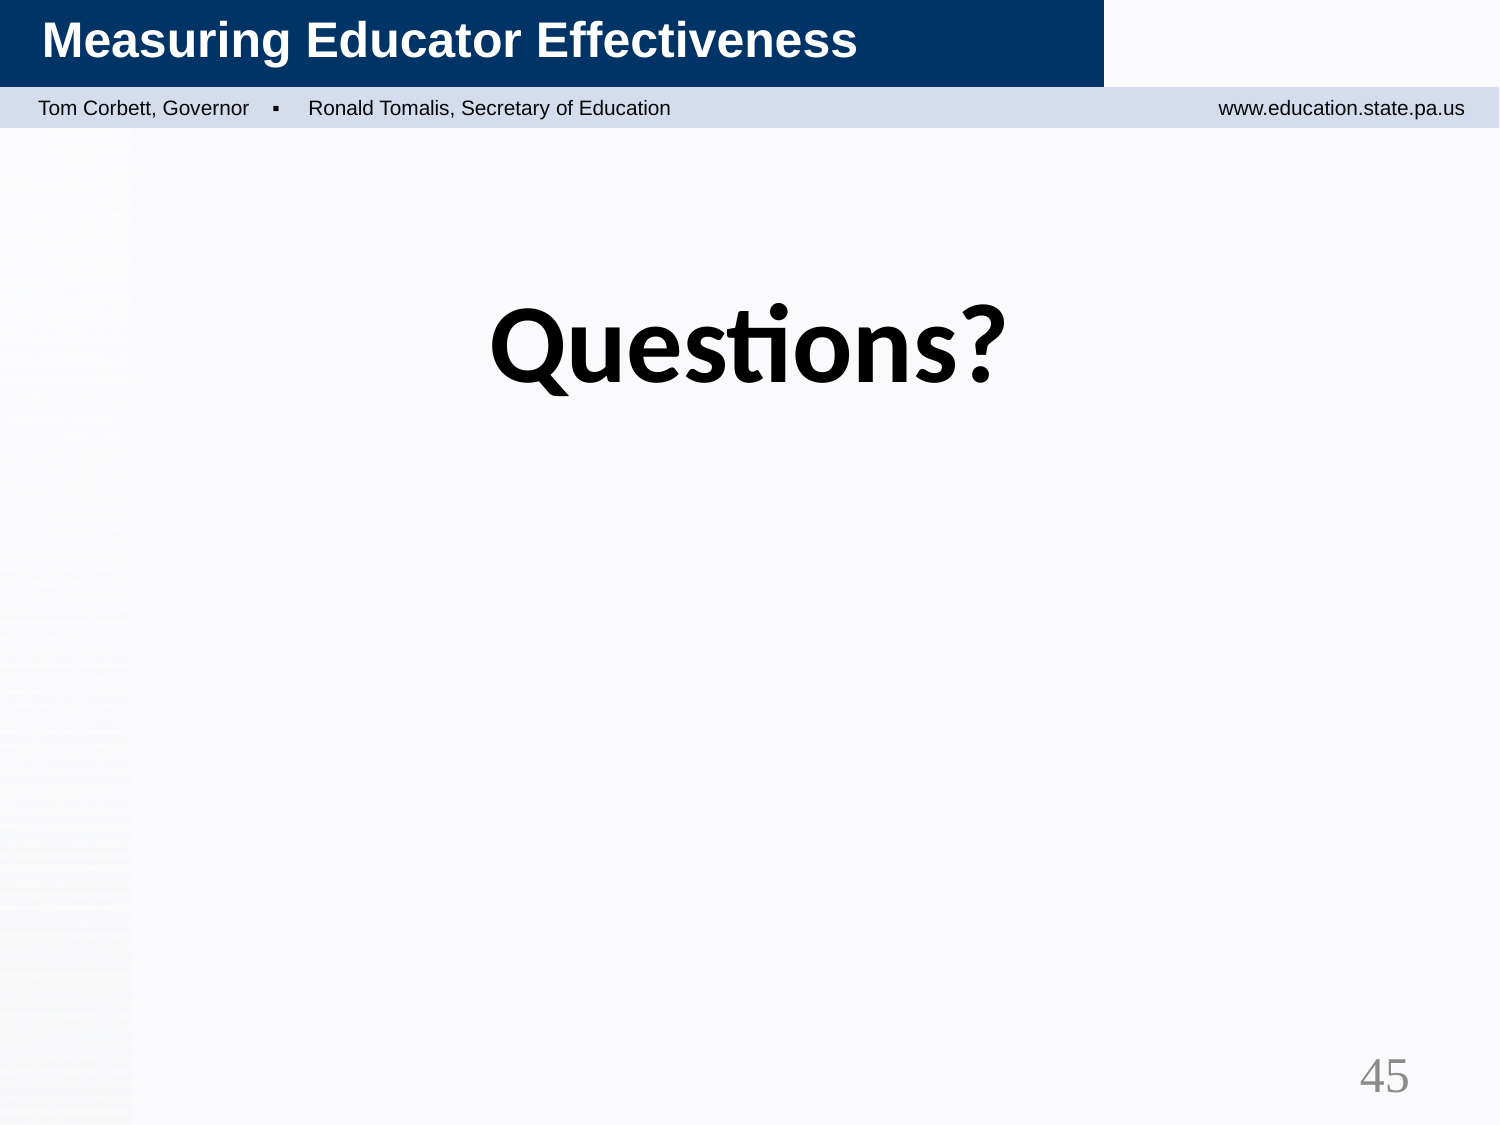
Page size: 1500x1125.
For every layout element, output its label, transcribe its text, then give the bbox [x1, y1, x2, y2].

slide_number 45 [1074, 1042, 1425, 1103]
picture [0, 0, 1500, 1125]
list Questions? [75, 262, 1425, 1005]
